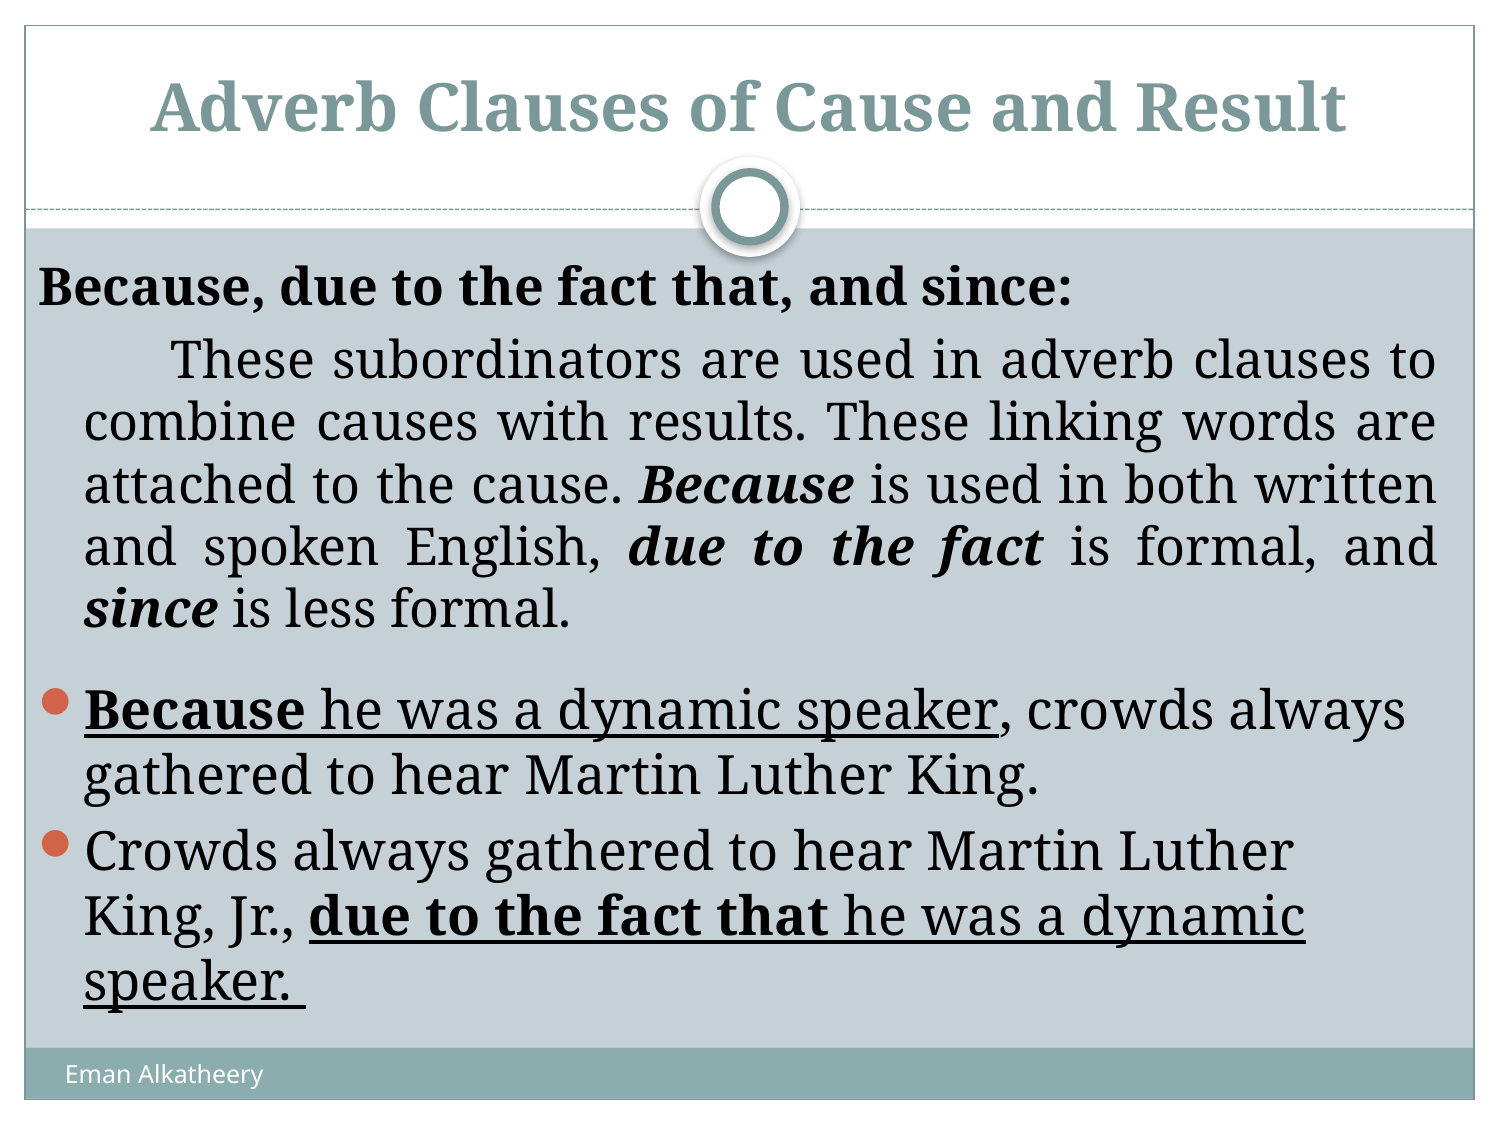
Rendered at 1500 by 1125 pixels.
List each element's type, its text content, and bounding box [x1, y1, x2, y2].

list Because, due to the fact that, and since: These subordinators are used in adverb clauses to combine causes with results. These linking words are attached to the cause. Because is used in both written and spoken English, due to the fact is formal, and since is less formal. Because he was a dynamic speaker, crowds always gathered to hear Martin Luther King. Crowds always gathered to hear Martin Luther King, Jr., due to the fact that he was a dynamic speaker. [23, 246, 1454, 1055]
title Adverb Clauses of Cause and Result [49, 58, 1450, 153]
footer Eman Alkatheery [50, 1055, 638, 1112]
